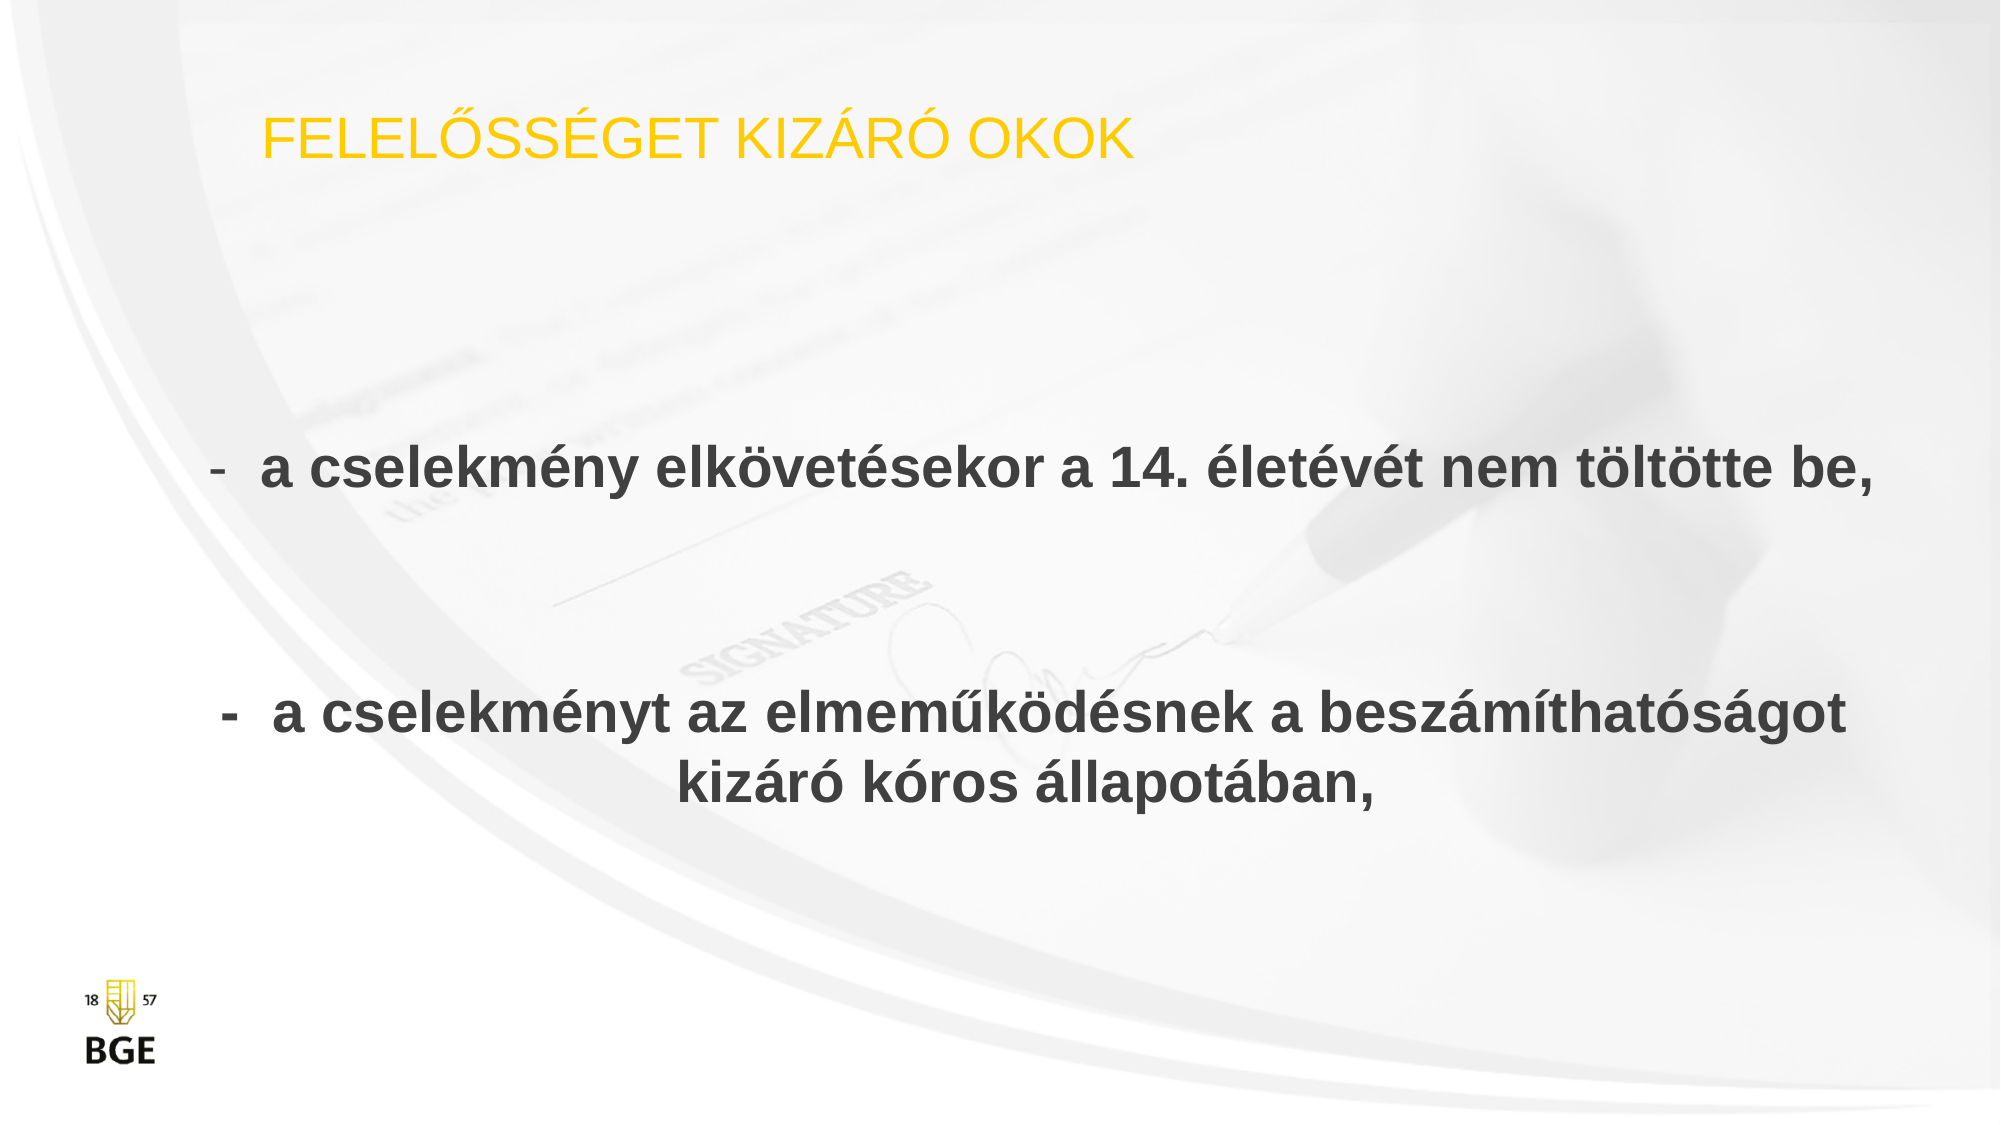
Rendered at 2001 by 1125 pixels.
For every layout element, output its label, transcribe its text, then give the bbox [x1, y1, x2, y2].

text_box FELELŐSSÉGET KIZÁRÓ OKOK [246, 92, 1151, 178]
list - a cselekmény elkövetésekor a 14. életévét nem töltötte be, - a cselekményt az elmeműködésnek a beszámíthatóságot kizáró kóros állapotában, [174, 324, 1894, 1000]
picture [0, 0, 2001, 1125]
